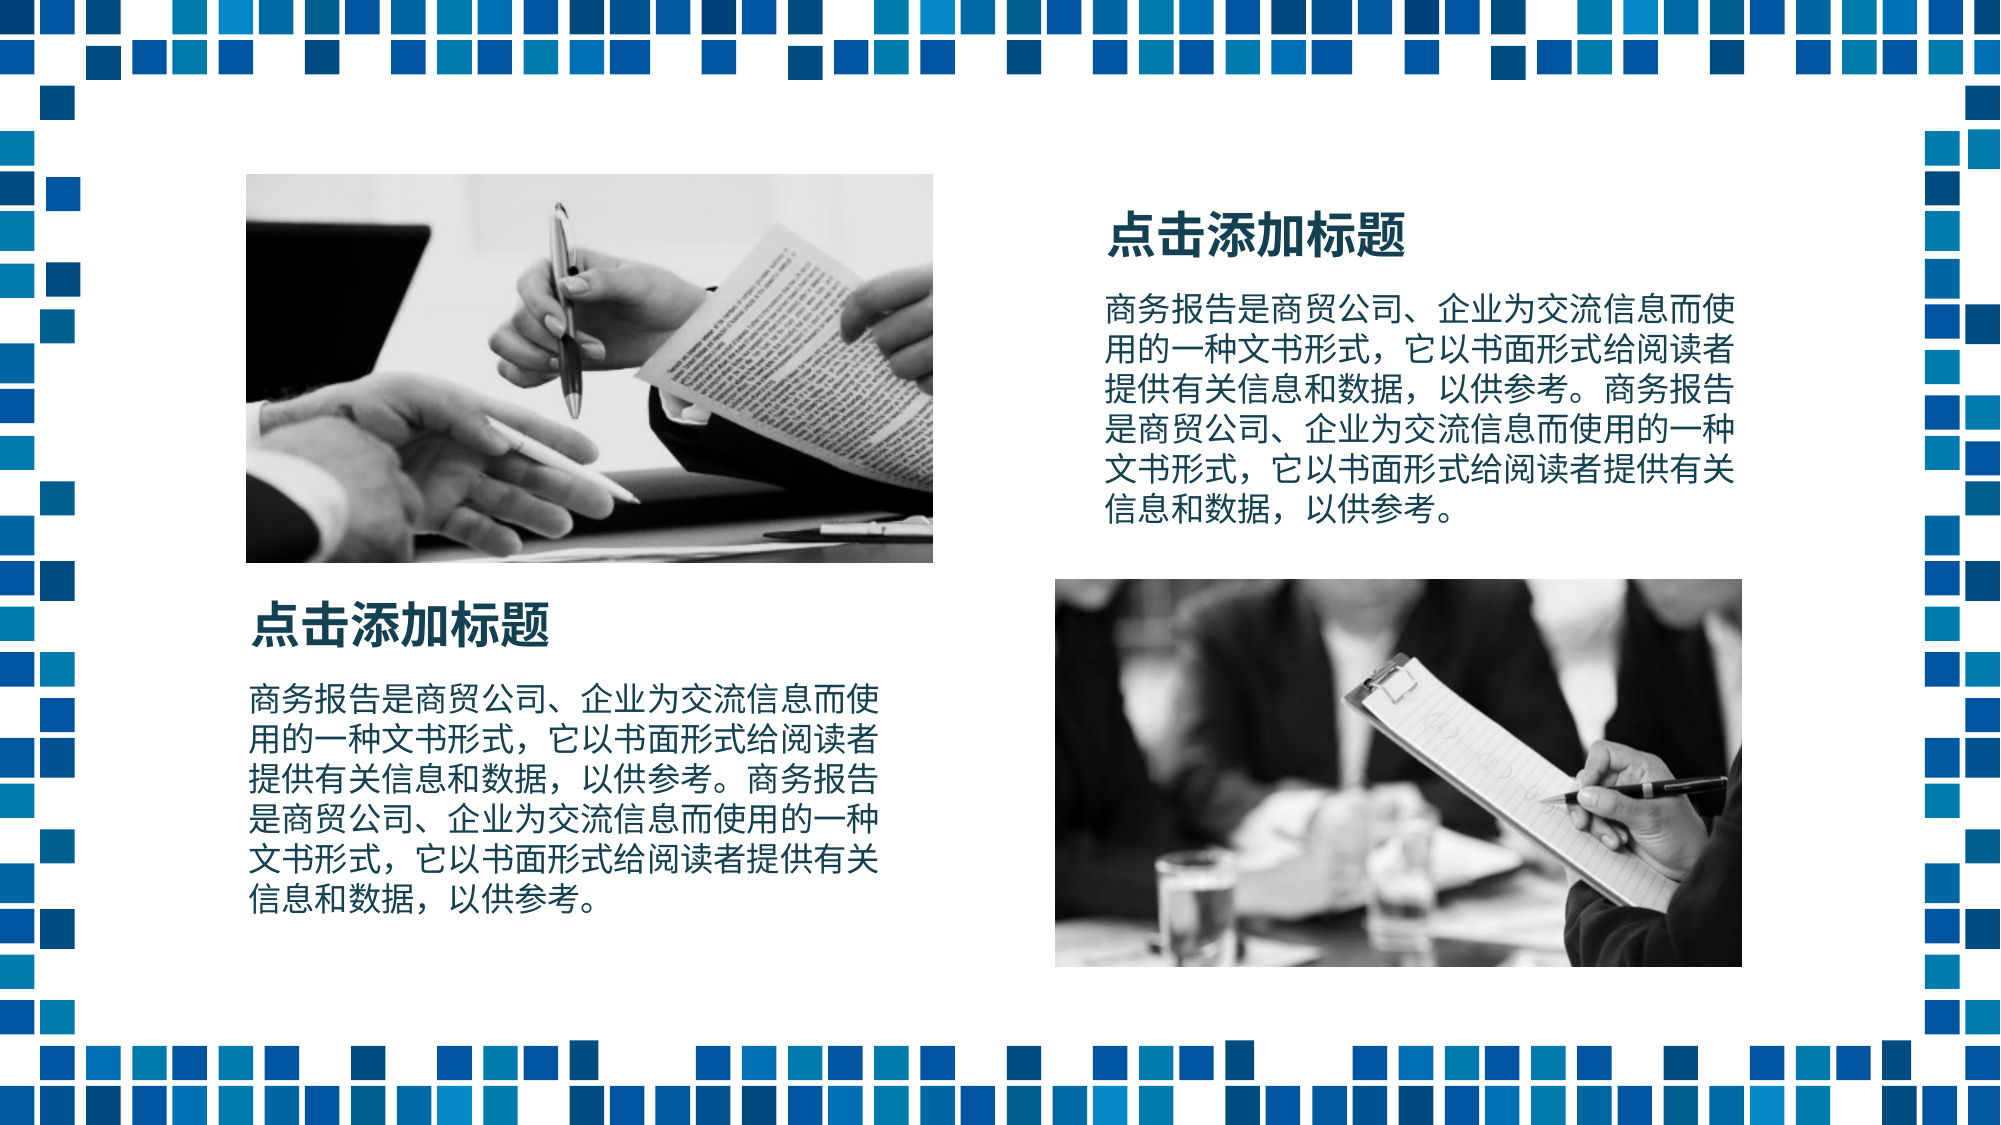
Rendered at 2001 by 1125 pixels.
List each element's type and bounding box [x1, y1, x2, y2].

text_box [1398, 1045, 1434, 1081]
text_box [437, 1045, 472, 1081]
text_box [172, 1045, 207, 1081]
text_box [0, 954, 35, 989]
text_box [1139, 1085, 1174, 1125]
text_box [1965, 737, 2000, 778]
text_box [741, 1045, 777, 1081]
text_box [1968, 1085, 2000, 1125]
text_box [40, 309, 75, 344]
text_box [40, 829, 75, 864]
text_box [264, 1045, 300, 1081]
text_box [264, 1085, 300, 1125]
text_box [1924, 863, 1960, 904]
text_box [1663, 0, 1699, 35]
text_box [1090, 280, 1756, 536]
text_box [1924, 304, 1960, 339]
text_box [1965, 395, 2000, 430]
text_box [0, 171, 35, 206]
text_box [609, 1085, 645, 1125]
text_box [1924, 561, 1960, 596]
text_box [920, 0, 955, 35]
text_box [1179, 1045, 1214, 1081]
text_box [86, 1045, 121, 1081]
text_box [1311, 0, 1353, 35]
text_box [1965, 1045, 2000, 1081]
text_box [40, 909, 75, 949]
text_box [304, 0, 340, 35]
text_box [1052, 1085, 1088, 1125]
text_box [1006, 0, 1042, 35]
text_box [235, 586, 566, 662]
text_box [1749, 1085, 1785, 1125]
text_box [0, 1085, 35, 1125]
text_box [1577, 1045, 1612, 1081]
text_box [695, 1045, 731, 1081]
text_box [1965, 1000, 2000, 1035]
text_box [1924, 652, 1960, 687]
text_box [1577, 40, 1612, 75]
text_box [86, 45, 121, 80]
text_box [1352, 1085, 1388, 1125]
text_box [40, 1000, 75, 1035]
text_box [1006, 1045, 1042, 1081]
text_box [46, 177, 81, 212]
text_box [1623, 40, 1658, 75]
text_box [1404, 0, 1440, 35]
text_box [1974, 40, 2000, 75]
text_box [1928, 40, 1963, 75]
text_box [523, 1045, 559, 1081]
text_box [351, 1085, 386, 1125]
text_box [1139, 0, 1174, 35]
text_box [1924, 954, 1960, 989]
text_box [695, 1085, 731, 1125]
text_box [788, 1045, 823, 1081]
text_box [1965, 481, 2000, 516]
text_box [40, 1085, 75, 1125]
text_box [1225, 1085, 1260, 1125]
text_box [437, 1085, 472, 1125]
text_box [960, 0, 996, 35]
text_box [523, 40, 559, 75]
text_box [396, 1085, 432, 1125]
text_box [1965, 829, 2000, 864]
text_box [0, 1000, 35, 1035]
text_box [1357, 0, 1393, 35]
text_box [132, 40, 167, 75]
text_box [0, 40, 35, 75]
text_box [40, 481, 75, 516]
text_box [1842, 0, 1877, 35]
text_box [1445, 0, 1480, 35]
text_box [477, 40, 512, 75]
text_box [1531, 1085, 1566, 1125]
text_box [1928, 0, 1963, 35]
text_box [0, 908, 35, 944]
text_box [1968, 129, 2000, 170]
text_box [1179, 0, 1214, 35]
text_box [391, 0, 426, 35]
text_box [1352, 1045, 1388, 1081]
text_box [0, 0, 35, 35]
text_box [1922, 1085, 1957, 1125]
text_box [483, 1085, 518, 1125]
text_box [1092, 0, 1128, 35]
text_box [1312, 1085, 1347, 1125]
text_box [1271, 40, 1306, 75]
text_box [569, 1085, 605, 1125]
text_box [1577, 0, 1612, 35]
text_box [1709, 0, 1745, 35]
text_box [1924, 908, 1960, 944]
text_box [0, 388, 35, 424]
text_box [920, 40, 955, 75]
text_box [40, 561, 75, 601]
text_box [1796, 40, 1831, 75]
text_box [701, 0, 737, 35]
text_box [1882, 1085, 1917, 1125]
text_box [1965, 561, 2000, 601]
text_box [46, 262, 81, 297]
text_box [1663, 1085, 1698, 1125]
text_box [40, 1045, 75, 1081]
text_box [1749, 1045, 1785, 1081]
text_box [1882, 1040, 1912, 1081]
text_box [1006, 40, 1042, 75]
text_box [1092, 40, 1128, 75]
text_box [609, 0, 651, 35]
text_box [0, 606, 35, 641]
text_box [1092, 1045, 1128, 1081]
text_box [0, 652, 35, 687]
text_box [960, 1085, 995, 1125]
text_box [741, 0, 777, 35]
text_box [1925, 211, 1960, 251]
text_box [1444, 1085, 1480, 1125]
text_box [1046, 0, 1082, 35]
text_box [1842, 40, 1877, 75]
text_box [1709, 40, 1745, 75]
text_box [1311, 40, 1353, 75]
text_box [788, 0, 823, 35]
text_box [40, 85, 75, 120]
text_box [0, 211, 35, 251]
text_box [1091, 196, 1422, 272]
text_box [1225, 40, 1260, 75]
text_box [437, 40, 472, 75]
text_box [0, 863, 35, 904]
text_box [1531, 1045, 1566, 1081]
text_box [828, 1045, 863, 1081]
text_box [1924, 349, 1960, 385]
text_box [1965, 441, 2000, 476]
text_box [1924, 258, 1960, 299]
text_box [483, 1045, 518, 1081]
text_box [86, 0, 121, 35]
text_box [920, 1045, 955, 1081]
text_box [701, 40, 737, 75]
text_box [1795, 1085, 1831, 1125]
text_box [258, 0, 294, 35]
text_box [1225, 1040, 1255, 1081]
text_box [1398, 1085, 1434, 1125]
text_box [874, 1085, 909, 1125]
text_box [1749, 0, 1785, 35]
text_box [1965, 698, 2000, 733]
text_box [172, 1085, 207, 1125]
text_box [86, 1085, 121, 1125]
text_box [569, 1040, 599, 1081]
text_box [1484, 1085, 1520, 1125]
text_box [218, 40, 254, 75]
text_box [1139, 40, 1174, 75]
text_box [437, 0, 472, 35]
text_box [1965, 85, 2000, 120]
text_box [834, 40, 869, 75]
picture [1055, 579, 1742, 967]
text_box [1924, 435, 1960, 470]
text_box [1924, 737, 1960, 778]
text_box [172, 0, 207, 35]
text_box [874, 0, 909, 35]
text_box [874, 40, 909, 75]
text_box [1623, 0, 1658, 35]
text_box [788, 45, 823, 80]
text_box [874, 1045, 909, 1081]
text_box [569, 0, 605, 35]
text_box [477, 0, 512, 35]
text_box [132, 1085, 167, 1125]
text_box [1444, 1045, 1480, 1081]
text_box [132, 1045, 167, 1081]
text_box [1965, 304, 2000, 345]
text_box [40, 737, 75, 778]
text_box [1617, 1085, 1652, 1125]
text_box [0, 435, 35, 470]
text_box [0, 561, 35, 596]
text_box [1924, 131, 1960, 166]
text_box [1225, 0, 1260, 35]
text_box [1924, 515, 1960, 556]
text_box [1265, 1085, 1301, 1125]
text_box [1974, 0, 2000, 35]
text_box [0, 263, 35, 298]
text_box [523, 0, 559, 35]
text_box [1882, 40, 1917, 75]
text_box [218, 1085, 254, 1125]
text_box [1882, 0, 1917, 35]
text_box [741, 1085, 777, 1125]
text_box [345, 0, 380, 35]
text_box [1139, 1045, 1174, 1081]
text_box [40, 652, 75, 687]
text_box [1965, 909, 2000, 949]
text_box [1577, 1085, 1612, 1125]
text_box [351, 1045, 386, 1081]
text_box [218, 1045, 254, 1081]
text_box [1924, 783, 1960, 818]
text_box [0, 131, 35, 166]
picture [246, 174, 932, 563]
text_box [1537, 40, 1572, 75]
text_box [172, 40, 207, 75]
text_box [1179, 40, 1214, 75]
text_box [1271, 0, 1306, 35]
text_box [1491, 45, 1526, 80]
text_box [0, 343, 35, 384]
text_box [1924, 395, 1960, 430]
text_box [569, 40, 605, 75]
text_box [0, 515, 35, 556]
text_box [0, 783, 35, 818]
text_box [391, 40, 426, 75]
text_box [609, 40, 651, 75]
text_box [218, 0, 254, 35]
text_box [1006, 1085, 1042, 1125]
text_box [1796, 0, 1831, 35]
text_box [655, 0, 691, 35]
text_box [0, 737, 35, 778]
text_box [1925, 171, 1960, 206]
text_box [1484, 1045, 1520, 1081]
text_box [1491, 0, 1526, 35]
text_box [40, 698, 75, 733]
text_box [1709, 1085, 1744, 1125]
text_box [788, 1085, 823, 1125]
text_box [1795, 1045, 1831, 1081]
text_box [233, 670, 899, 925]
text_box [828, 1085, 863, 1125]
text_box [1663, 1045, 1698, 1081]
text_box [920, 1085, 955, 1125]
text_box [40, 0, 75, 35]
text_box [1924, 606, 1960, 641]
text_box [1836, 1045, 1871, 1081]
text_box [655, 1085, 691, 1125]
text_box [1965, 652, 2000, 687]
text_box [1092, 1085, 1128, 1125]
text_box [304, 40, 340, 75]
text_box [1404, 40, 1440, 75]
text_box [304, 1085, 340, 1125]
text_box [1924, 1000, 1960, 1035]
